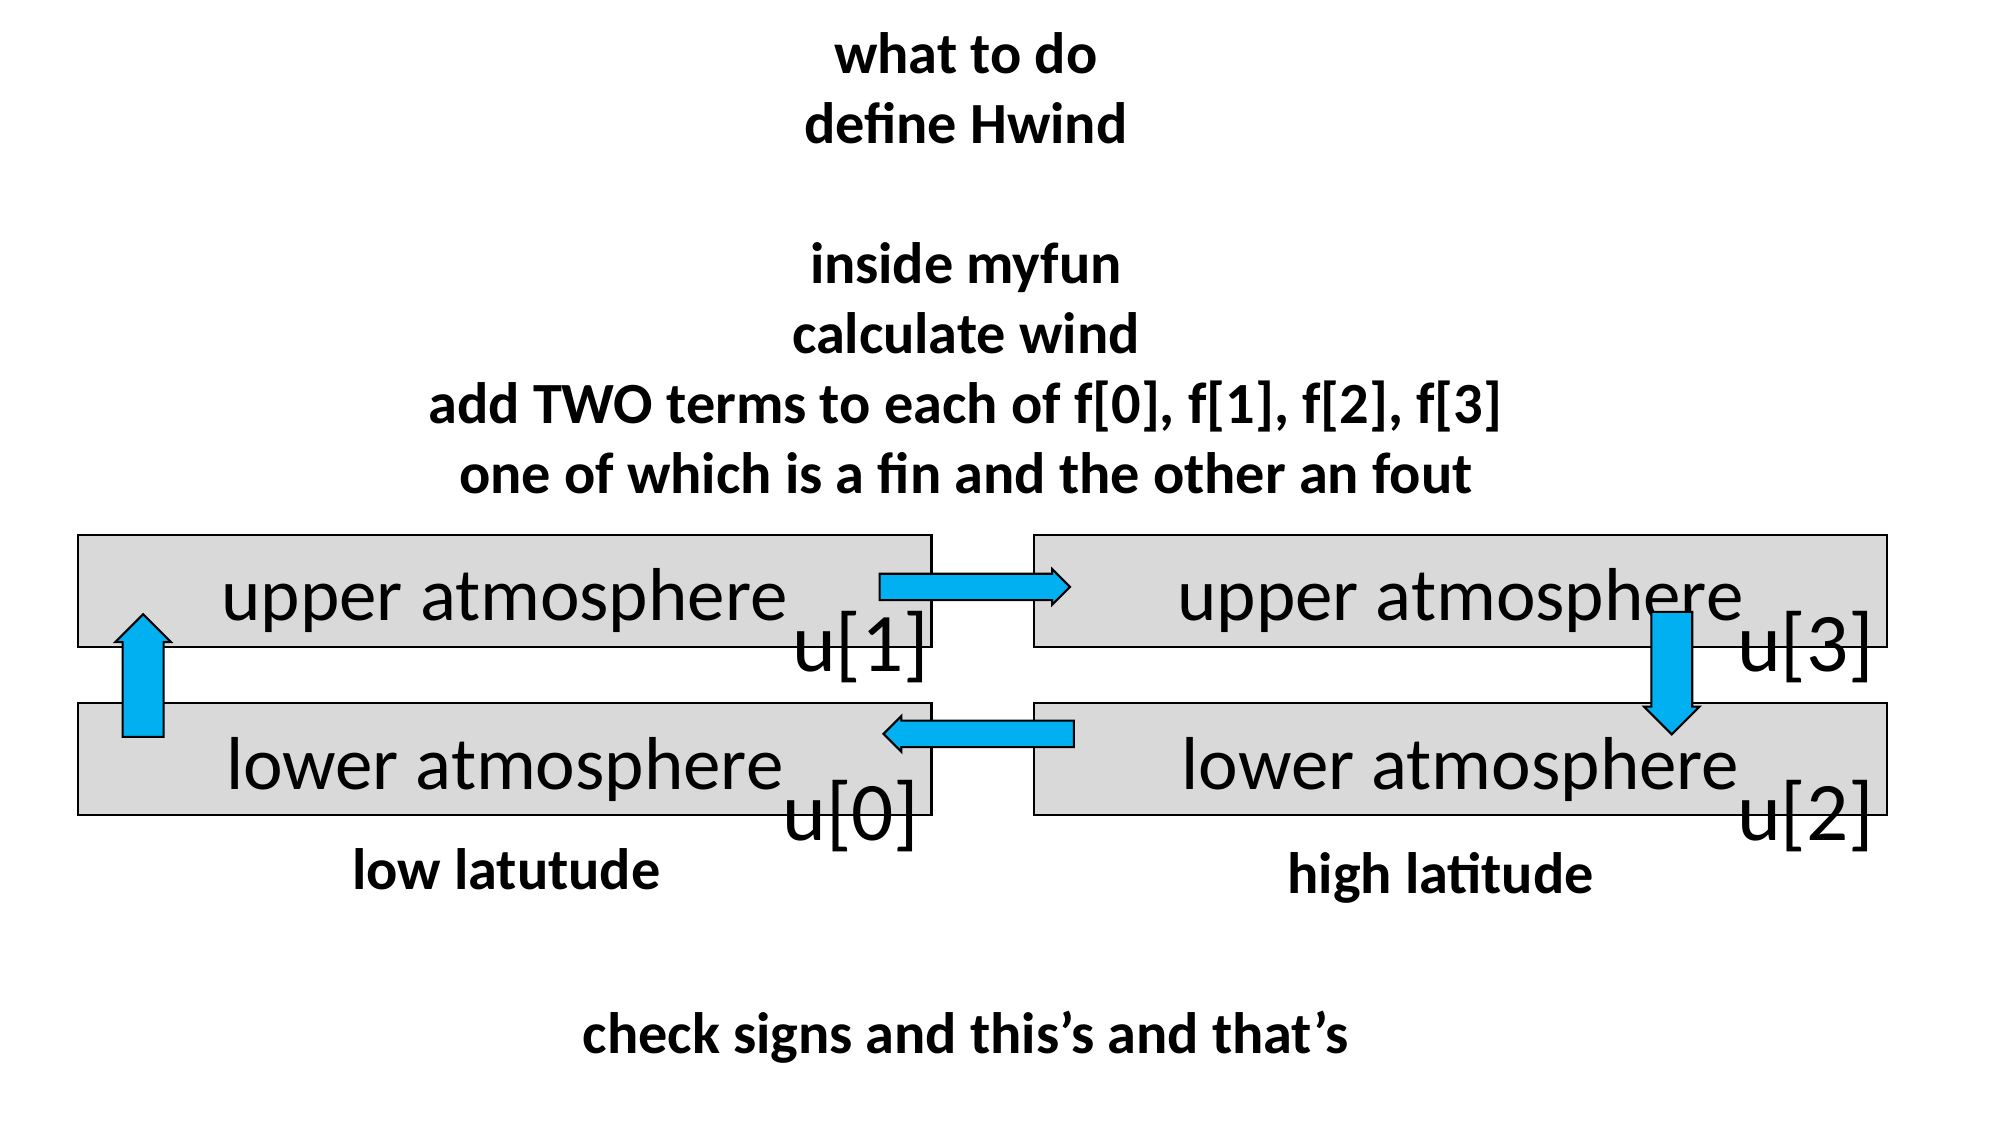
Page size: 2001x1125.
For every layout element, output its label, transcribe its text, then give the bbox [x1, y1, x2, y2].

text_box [78, 535, 1900, 924]
text_box what to do define Hwind inside myfun calculate wind add TWO terms to each of f[0], f[1], f[2], f[3] one of which is a fin and the other an fout check signs and this’s and that’s [80, 924, 1852, 1073]
text_box what to do define Hwind inside myfun calculate wind add TWO terms to each of f[0], f[1], f[2], f[3] one of which is a fin and the other an fout check signs and this’s and that’s [80, 8, 1852, 535]
